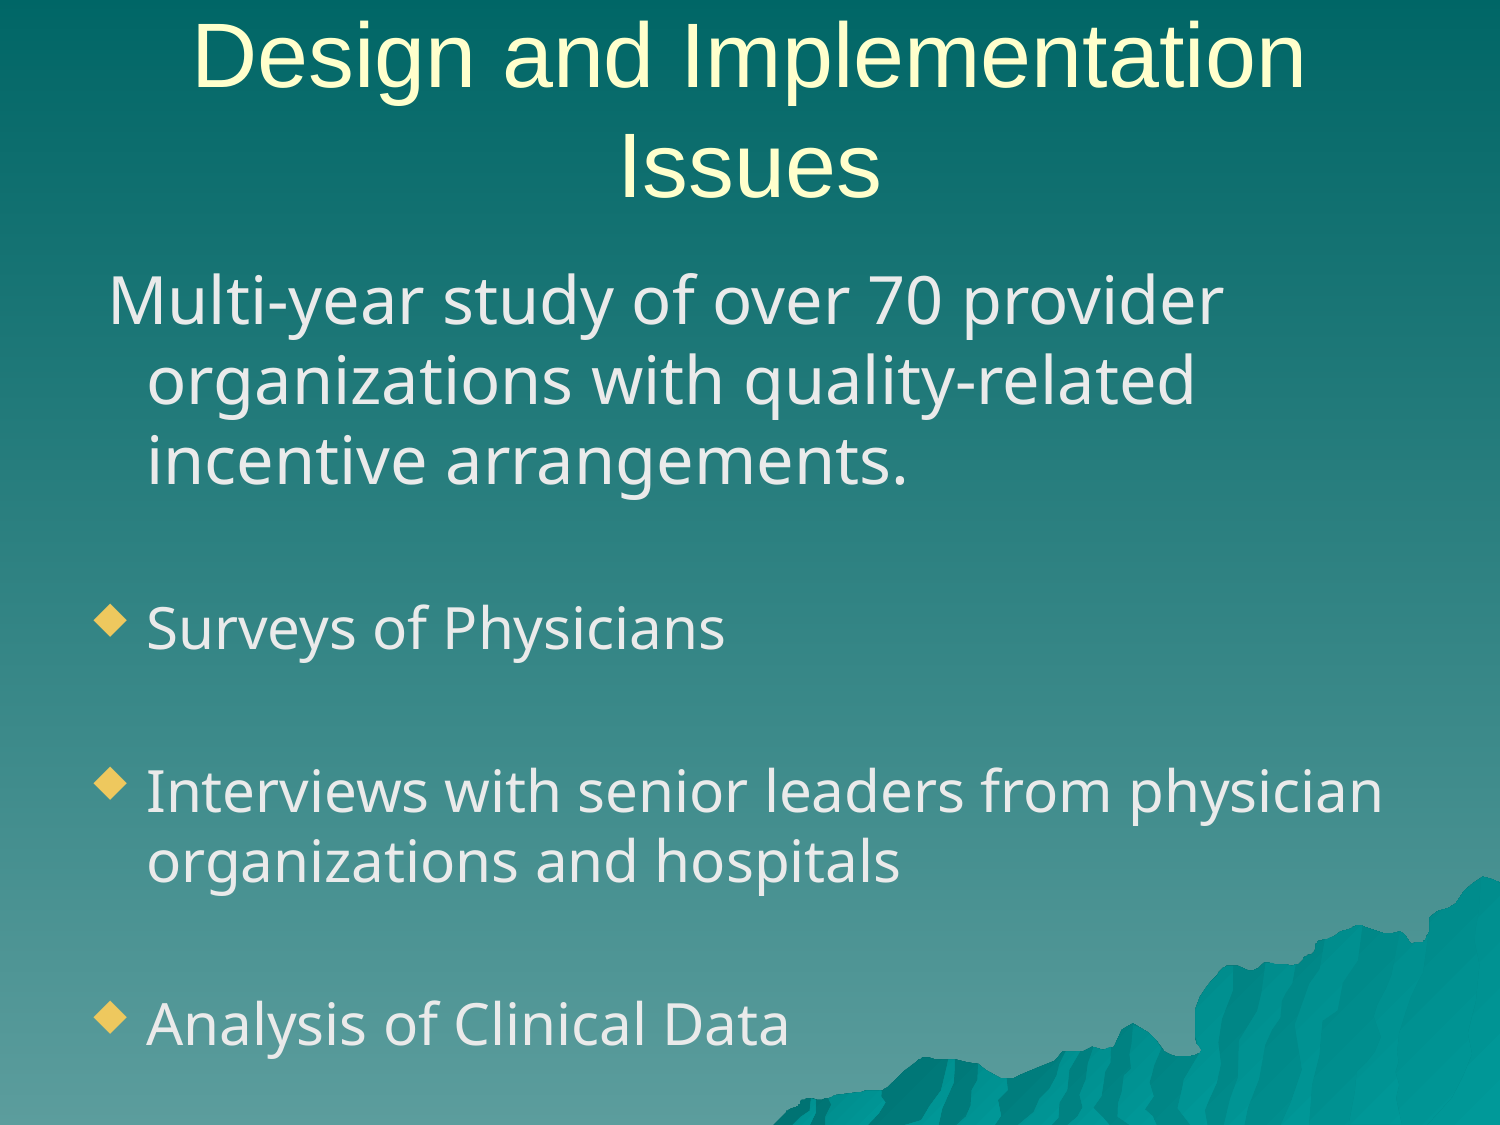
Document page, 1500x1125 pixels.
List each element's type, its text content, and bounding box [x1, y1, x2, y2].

title Design and Implementation Issues [74, 0, 1426, 213]
list Multi-year study of over 70 provider organizations with quality-related incentive arrangements. Surveys of Physicians Interviews with senior leaders from physician organizations and hospitals Analysis of Clinical Data [74, 249, 1426, 1006]
